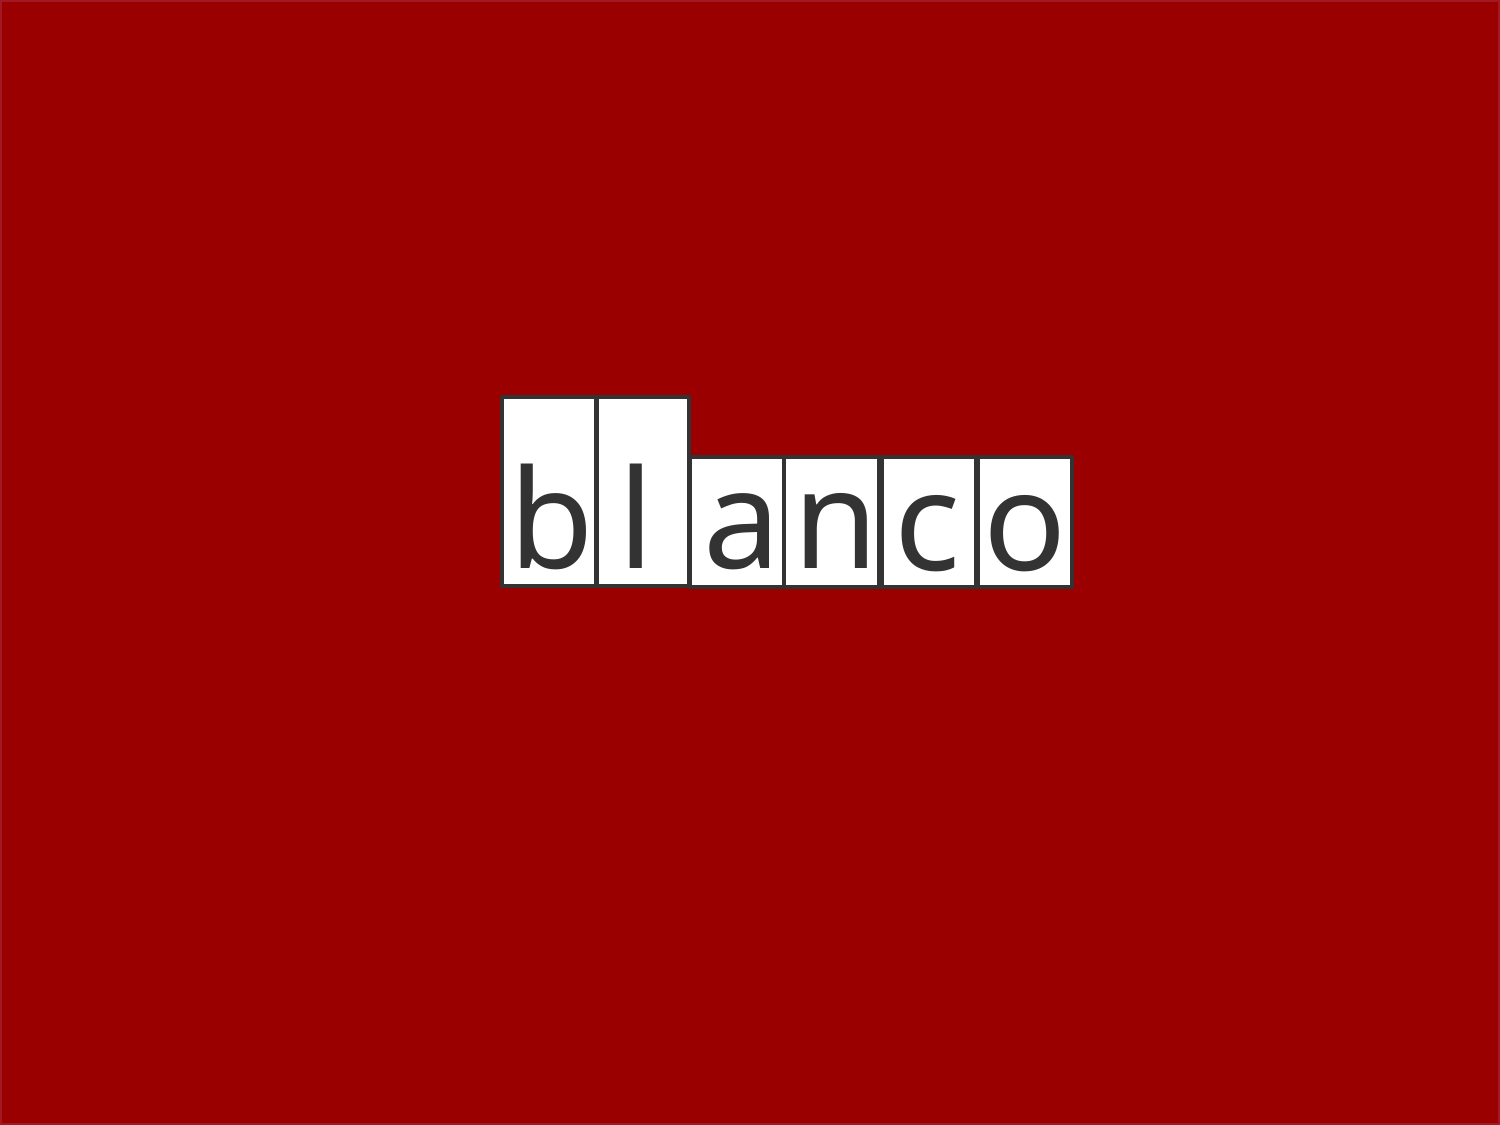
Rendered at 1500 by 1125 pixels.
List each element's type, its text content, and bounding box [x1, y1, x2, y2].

text_box [599, 395, 691, 588]
text_box c [879, 425, 969, 606]
text_box b [494, 423, 589, 604]
text_box o [969, 425, 1064, 606]
text_box n [778, 423, 874, 604]
text_box a [699, 423, 778, 604]
text_box [500, 395, 599, 588]
text_box [0, 0, 1500, 1125]
text_box [1064, 455, 1074, 589]
text_box [874, 455, 879, 589]
text_box l [603, 423, 699, 604]
